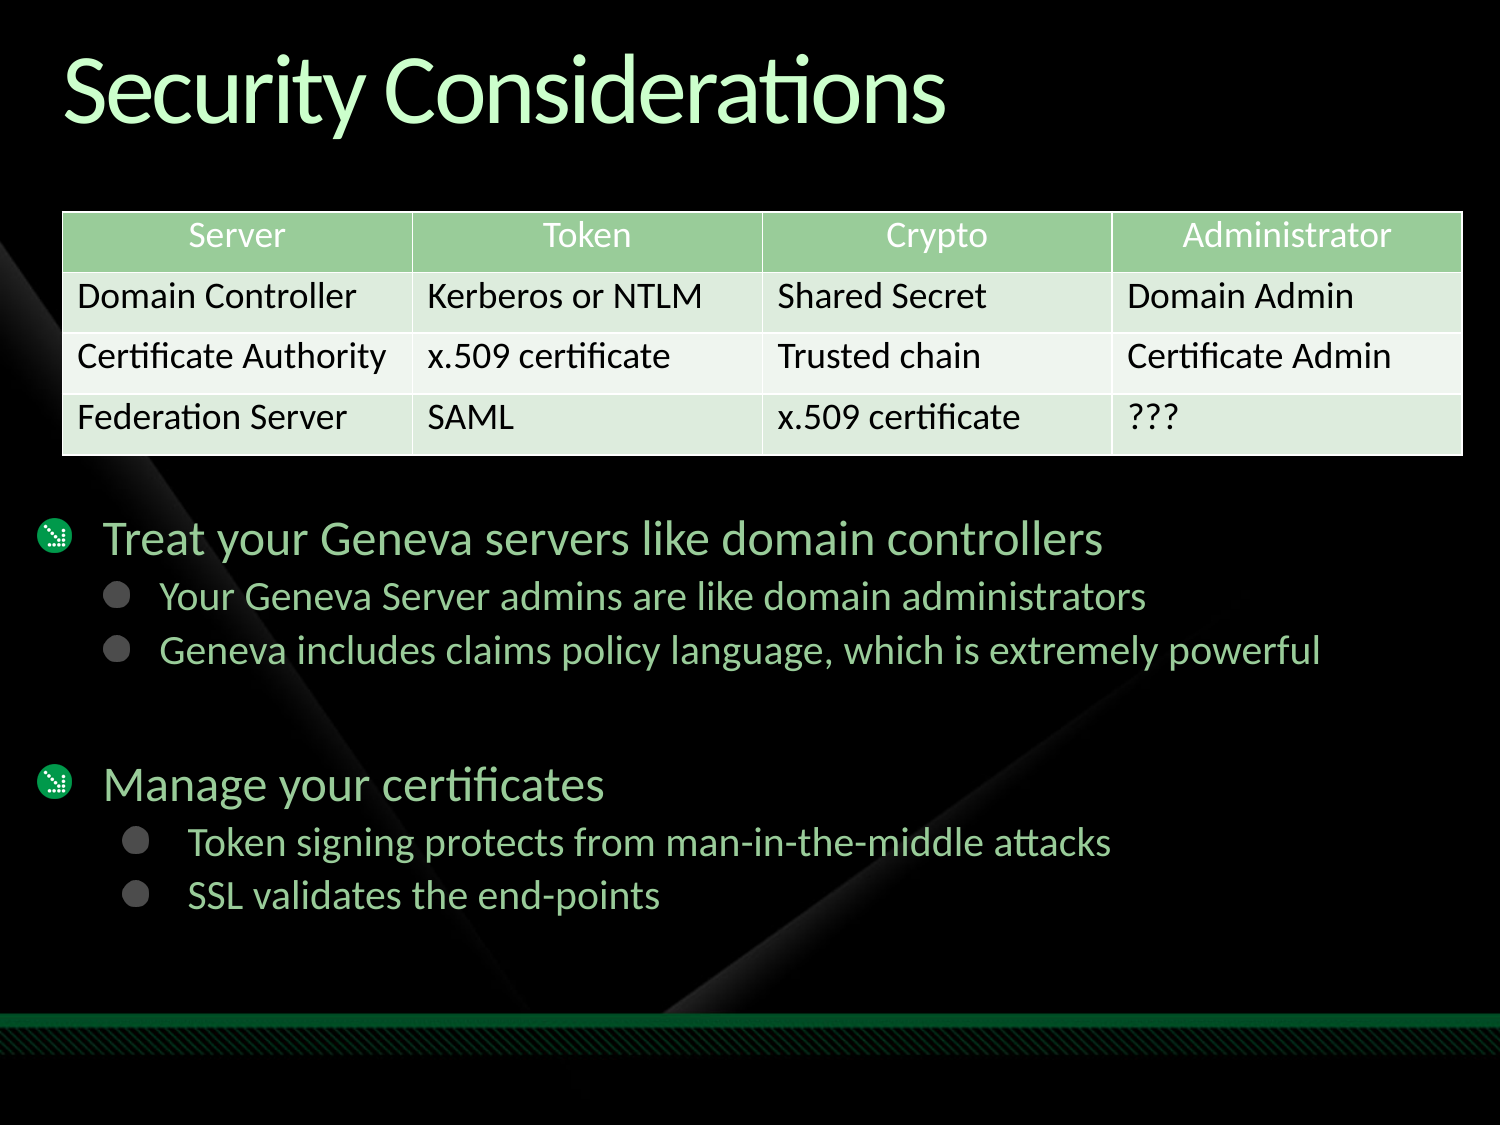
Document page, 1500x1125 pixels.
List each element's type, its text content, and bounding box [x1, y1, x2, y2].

table_header Administrator [1113, 213, 1461, 272]
picture [0, 0, 1500, 1125]
table_cell x.509 certificate [413, 334, 762, 393]
table_cell x.509 certificate [763, 395, 1111, 454]
table_cell Shared Secret [763, 273, 1111, 332]
table_cell SAML [413, 395, 762, 454]
title Security Considerations [62, 37, 1438, 147]
table_cell Certificate Admin [1113, 334, 1461, 393]
table_cell Domain Admin [1113, 273, 1461, 332]
table_cell Certificate Authority [63, 334, 412, 393]
table_cell Federation Server [63, 395, 412, 454]
table_header Server [63, 213, 412, 272]
table_header Token [413, 213, 762, 272]
table_cell Domain Controller [63, 273, 412, 332]
list Treat your Geneva servers like domain controllers Your Geneva Server admins are like domain administrators Geneva includes claims policy language, which is extremely powerful Manage your certificates Token signing protects from man-in-the-middle attacks SSL validates the end-points [37, 512, 1388, 1038]
table_cell Trusted chain [763, 334, 1111, 393]
table_header Crypto [763, 213, 1111, 272]
table_cell ??? [1113, 395, 1461, 454]
table_cell Kerberos or NTLM [413, 273, 762, 332]
